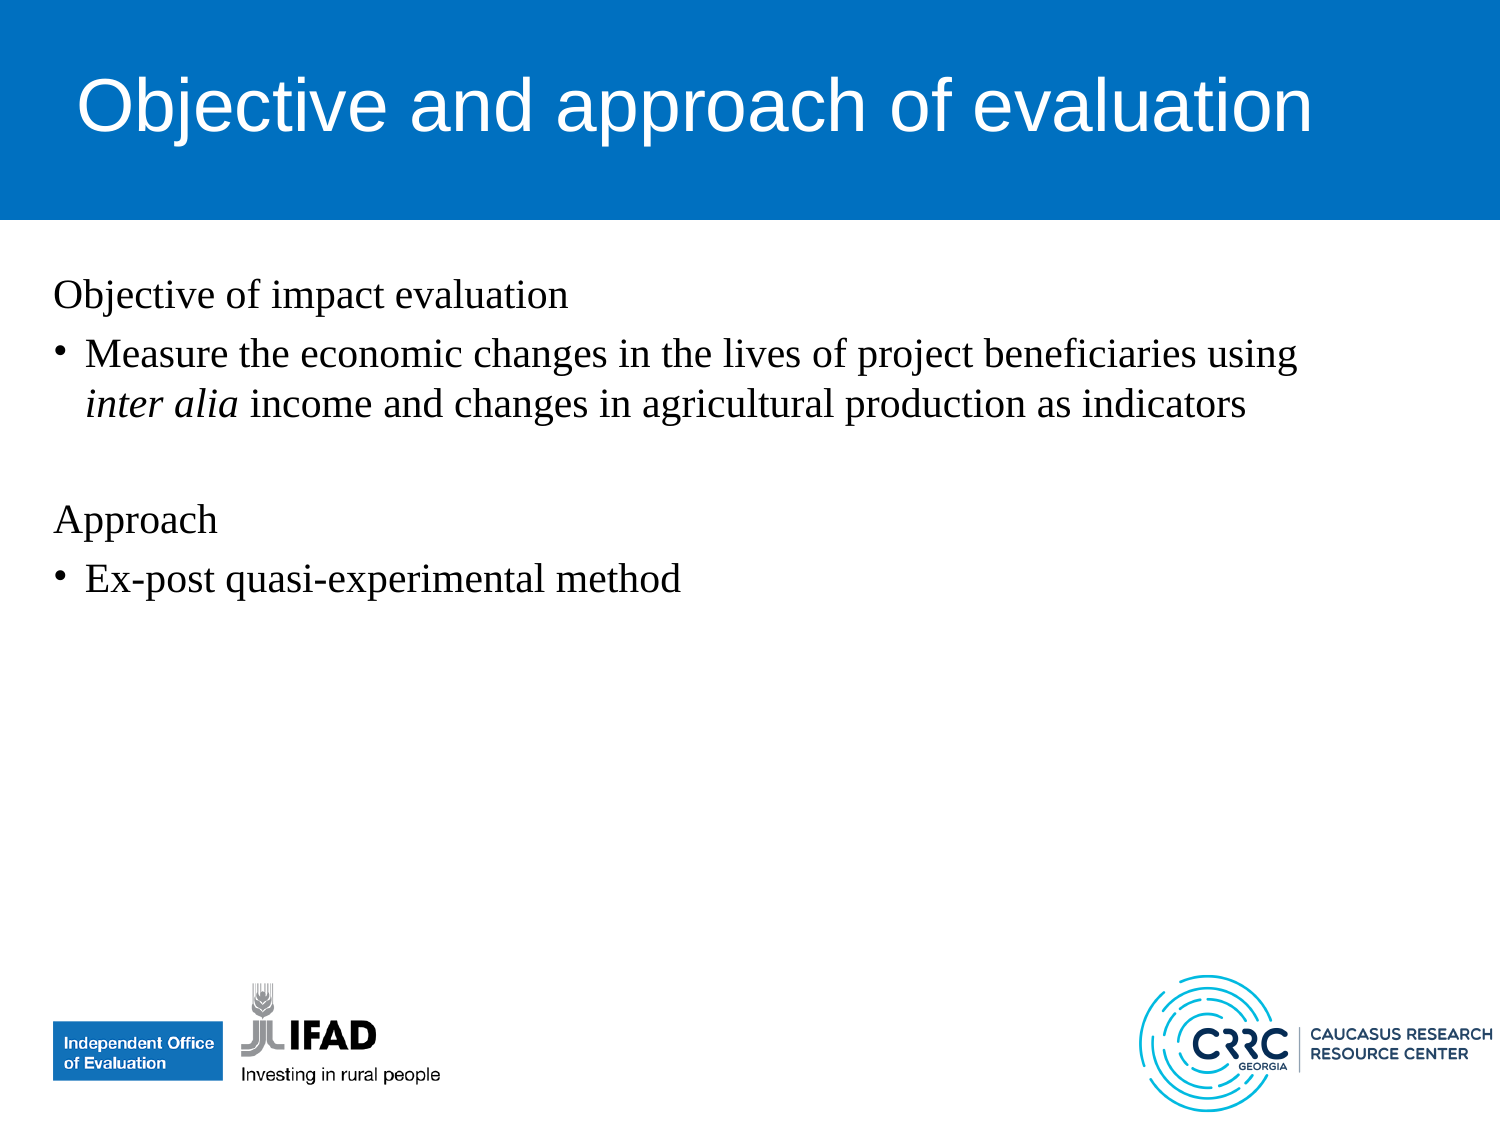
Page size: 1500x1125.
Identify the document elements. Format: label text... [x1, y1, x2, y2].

picture [1125, 962, 1500, 1125]
picture [53, 998, 443, 1089]
list Objective and approach of evaluation [76, 30, 1412, 173]
list Objective of impact evaluation Measure the economic changes in the lives of project beneficiaries using inter alia income and changes in agricultural production as indicators Approach Ex-post quasi-experimental method [53, 267, 1377, 998]
